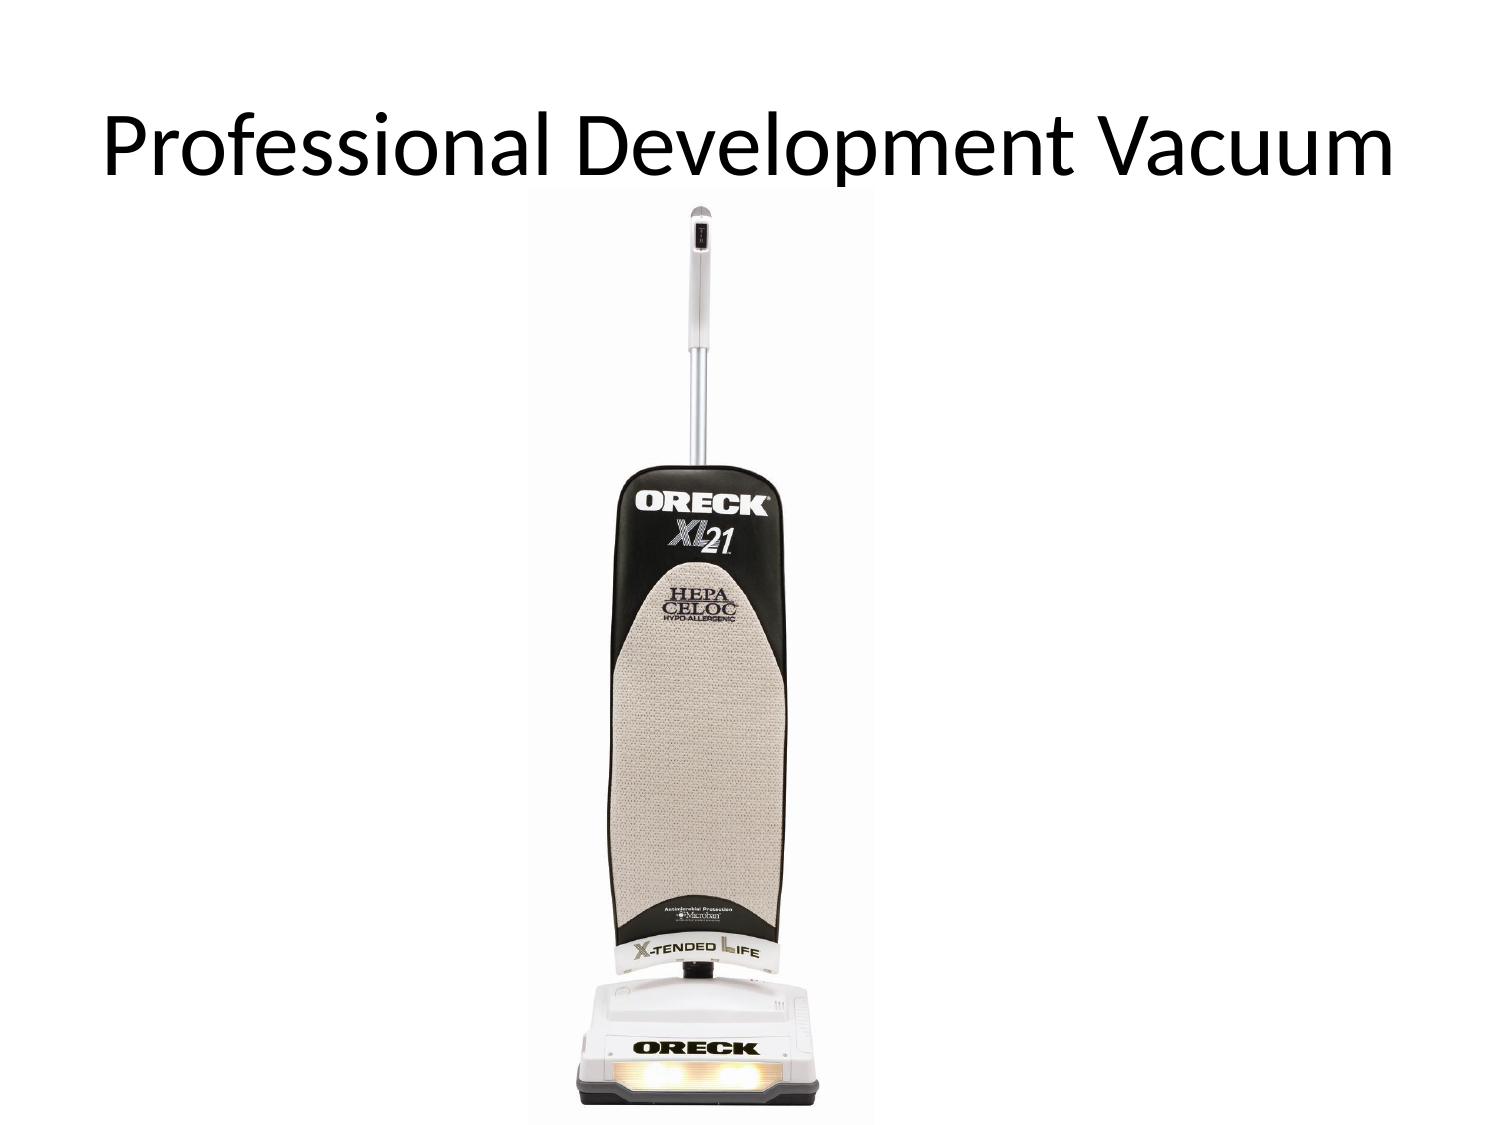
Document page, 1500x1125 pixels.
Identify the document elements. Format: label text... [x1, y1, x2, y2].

title Professional Development Vacuum [75, 45, 1425, 233]
picture [528, 187, 876, 1125]
